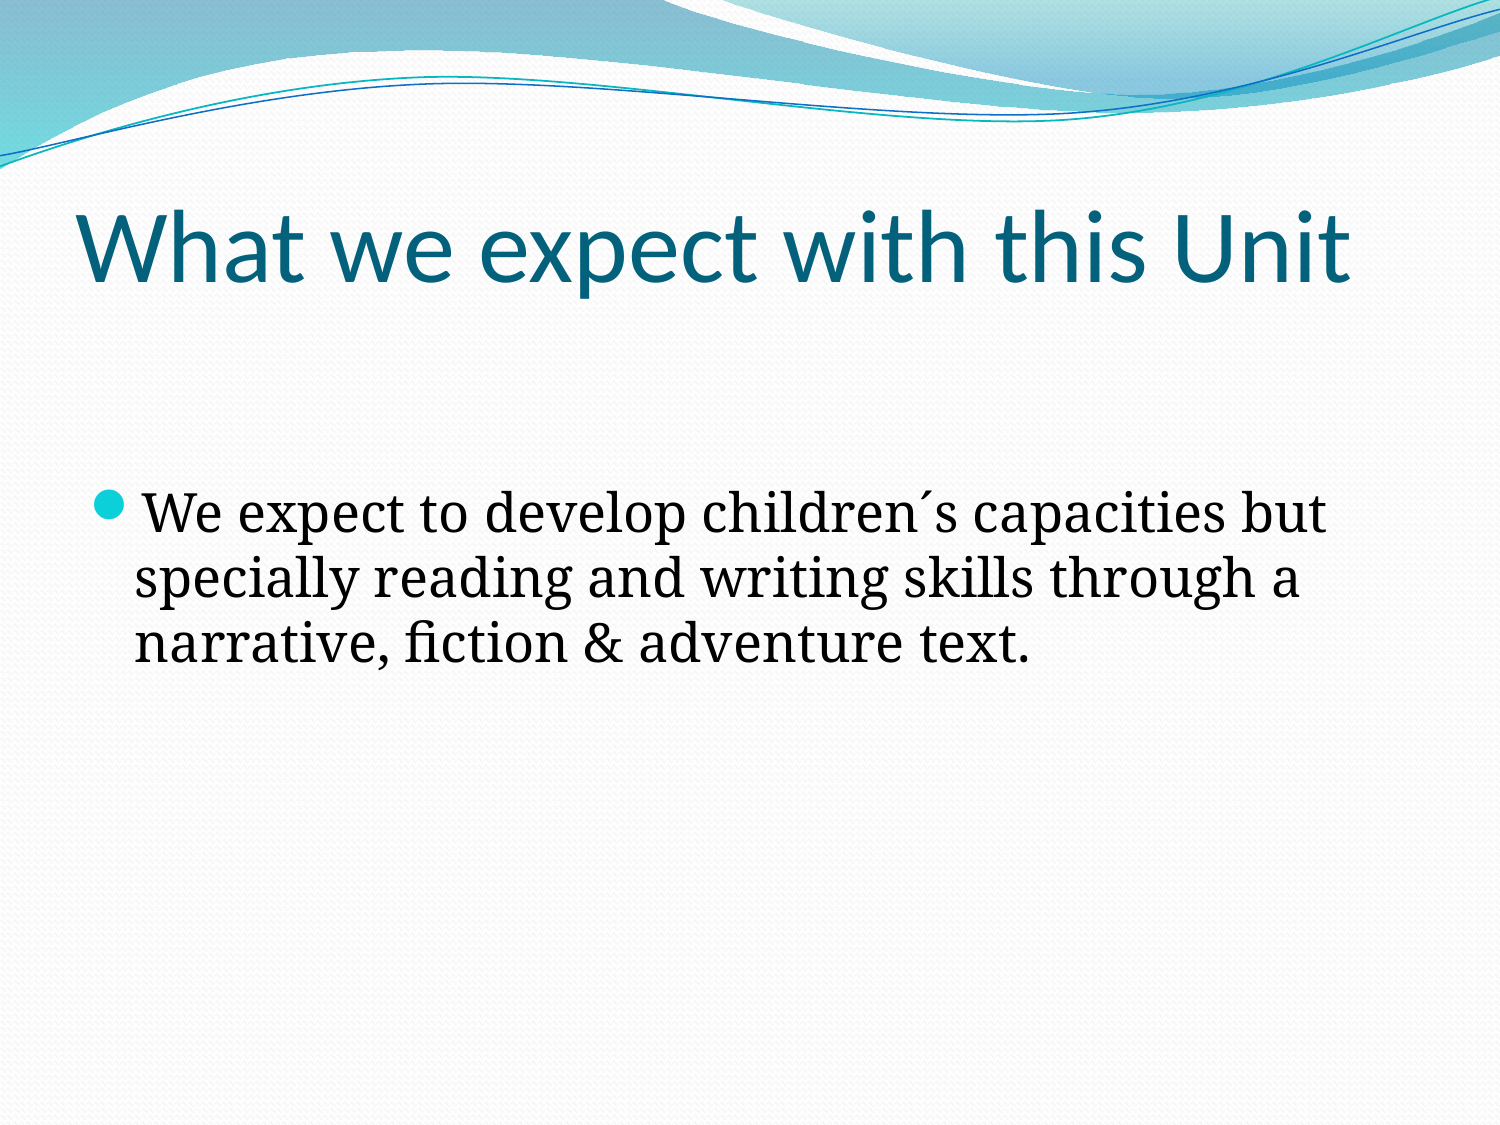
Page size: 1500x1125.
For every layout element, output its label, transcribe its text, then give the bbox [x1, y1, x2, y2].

list We expect to develop children´s capacities but specially reading and writing skills through a narrative, fiction & adventure text. [75, 471, 1425, 776]
title What we expect with this Unit [75, 115, 1425, 303]
